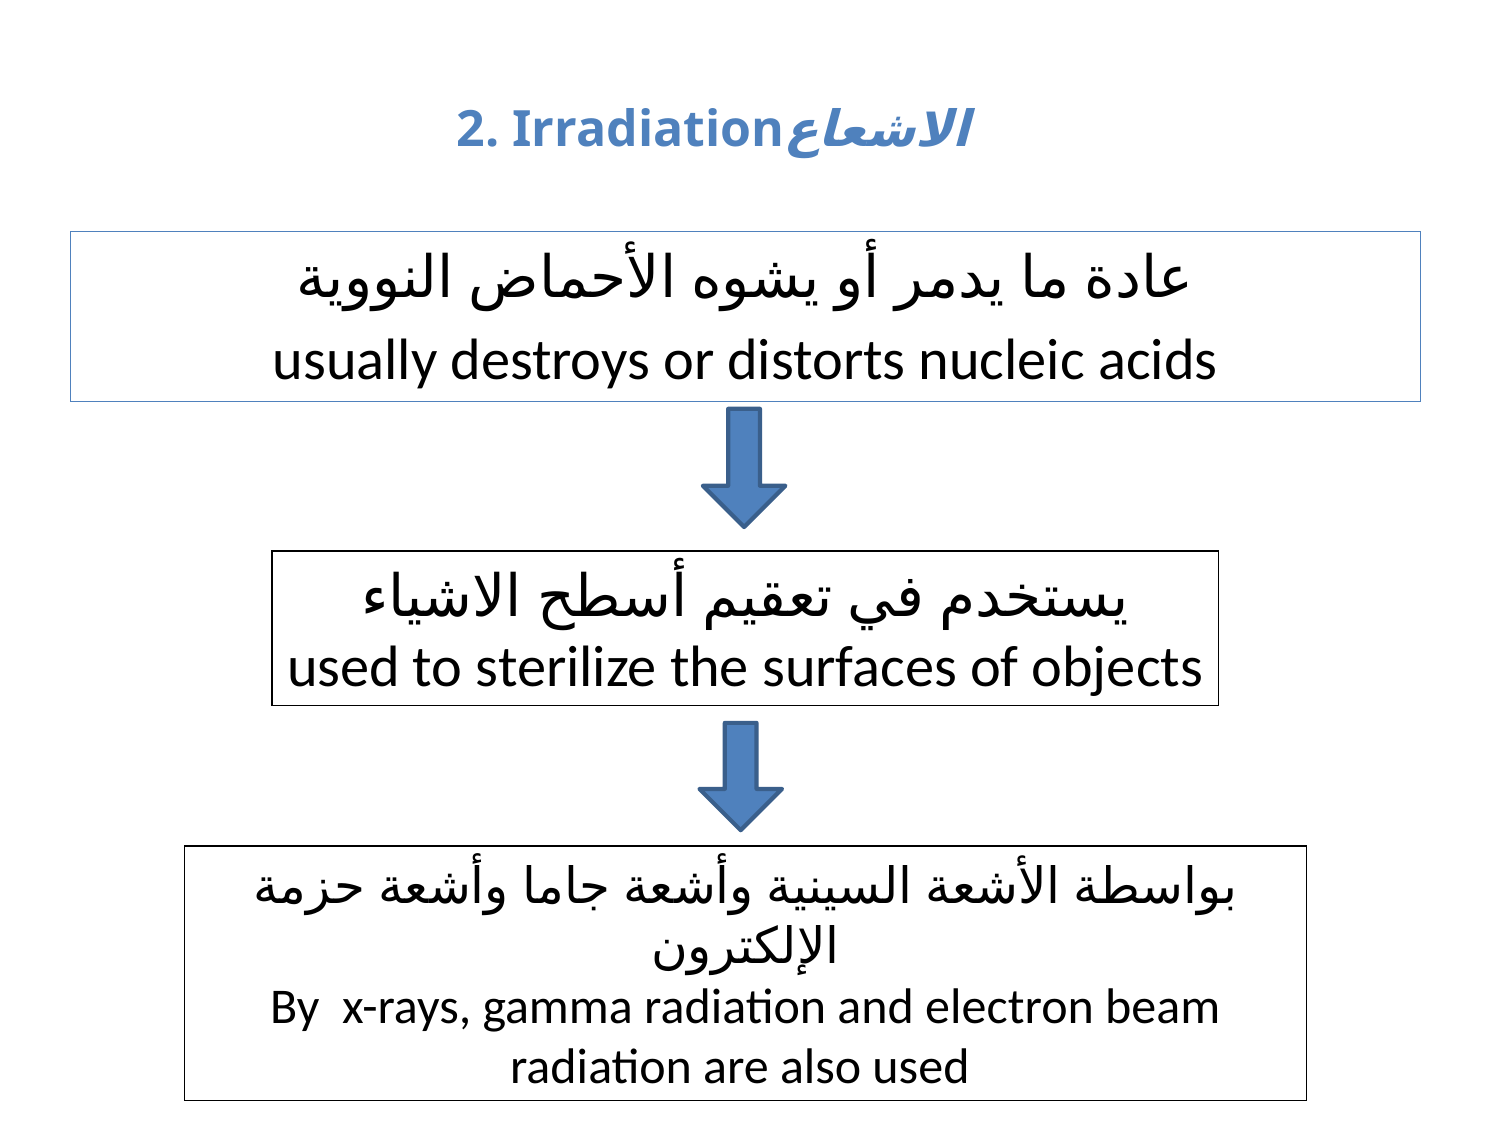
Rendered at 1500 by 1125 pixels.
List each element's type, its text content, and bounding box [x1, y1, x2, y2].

text_box يستخدم في تعقيم أسطح الاشياء used to sterilize the surfaces of objects [272, 550, 1219, 706]
text_box [697, 720, 784, 833]
text_box [700, 406, 788, 530]
text_box 2. Irradiationالاشعاع [441, 88, 1049, 164]
text_box بواسطة الأشعة السينية وأشعة جاما وأشعة حزمة الإلكترون By x-rays, gamma radiation and electron beam radiation are also used [184, 846, 1307, 1101]
list عادة ما يدمر أو يشوه الأحماض النووية usually destroys or distorts nucleic acids [70, 231, 1421, 402]
